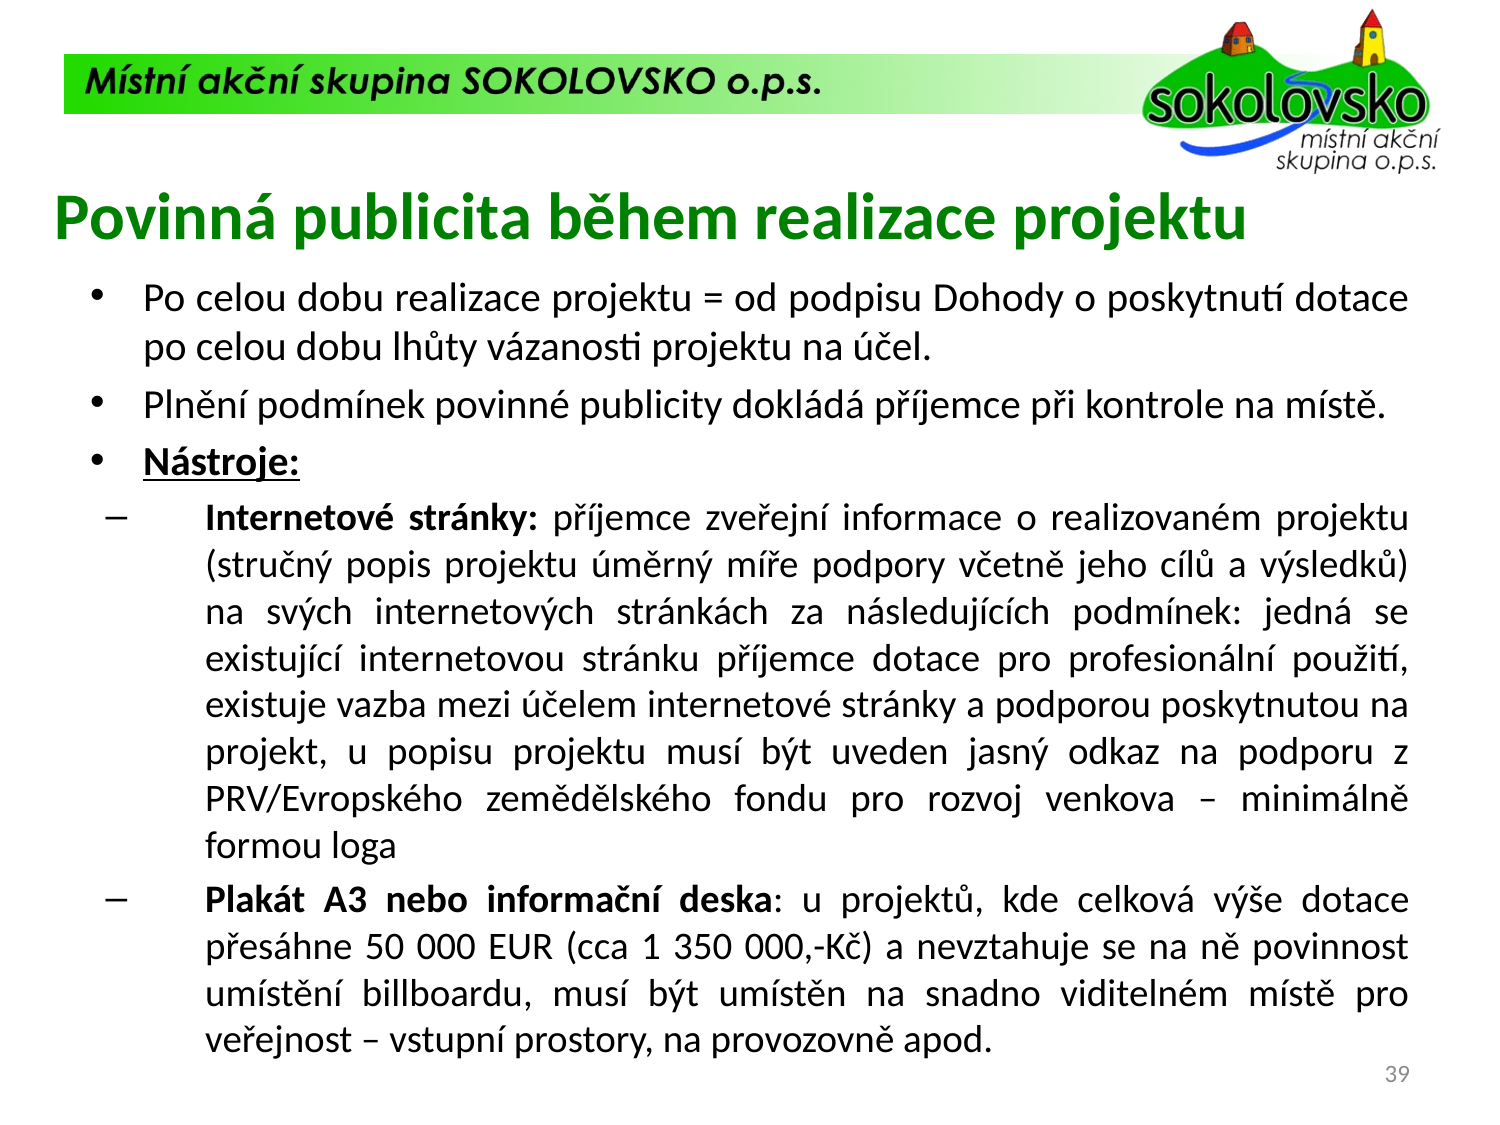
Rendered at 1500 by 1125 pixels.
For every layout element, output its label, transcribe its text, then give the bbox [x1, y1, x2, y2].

picture [64, 0, 1455, 197]
list Po celou dobu realizace projektu = od podpisu Dohody o poskytnutí dotace po celou dobu lhůty vázanosti projektu na účel. Plnění podmínek povinné publicity dokládá příjemce při kontrole na místě. Nástroje: Internetové stránky: příjemce zveřejní informace o realizovaném projektu (stručný popis projektu úměrný míře podpory včetně jeho cílů a výsledků) na svých internetových stránkách za následujících podmínek: jedná se existující internetovou stránku příjemce dotace pro profesionální použití, existuje vazba mezi účelem internetové stránky a podporou poskytnutou na projekt, u popisu projektu musí být uveden jasný odkaz na podporu z PRV/Evropského zemědělského fondu pro rozvoj venkova – minimálně formou loga Plakát A3 nebo informační deska: u projektů, kde celková výše dotace přesáhne 50 000 EUR (cca 1 350 000,-Kč) a nevztahuje se na ně povinnost umístění billboardu, musí být umístěn na snadno viditelném místě pro veřejnost – vstupní prostory, na provozovně apod. [75, 262, 1425, 1125]
slide_number 39 [1074, 1042, 1425, 1103]
text_box Povinná publicita během realizace projektu [40, 165, 1460, 261]
